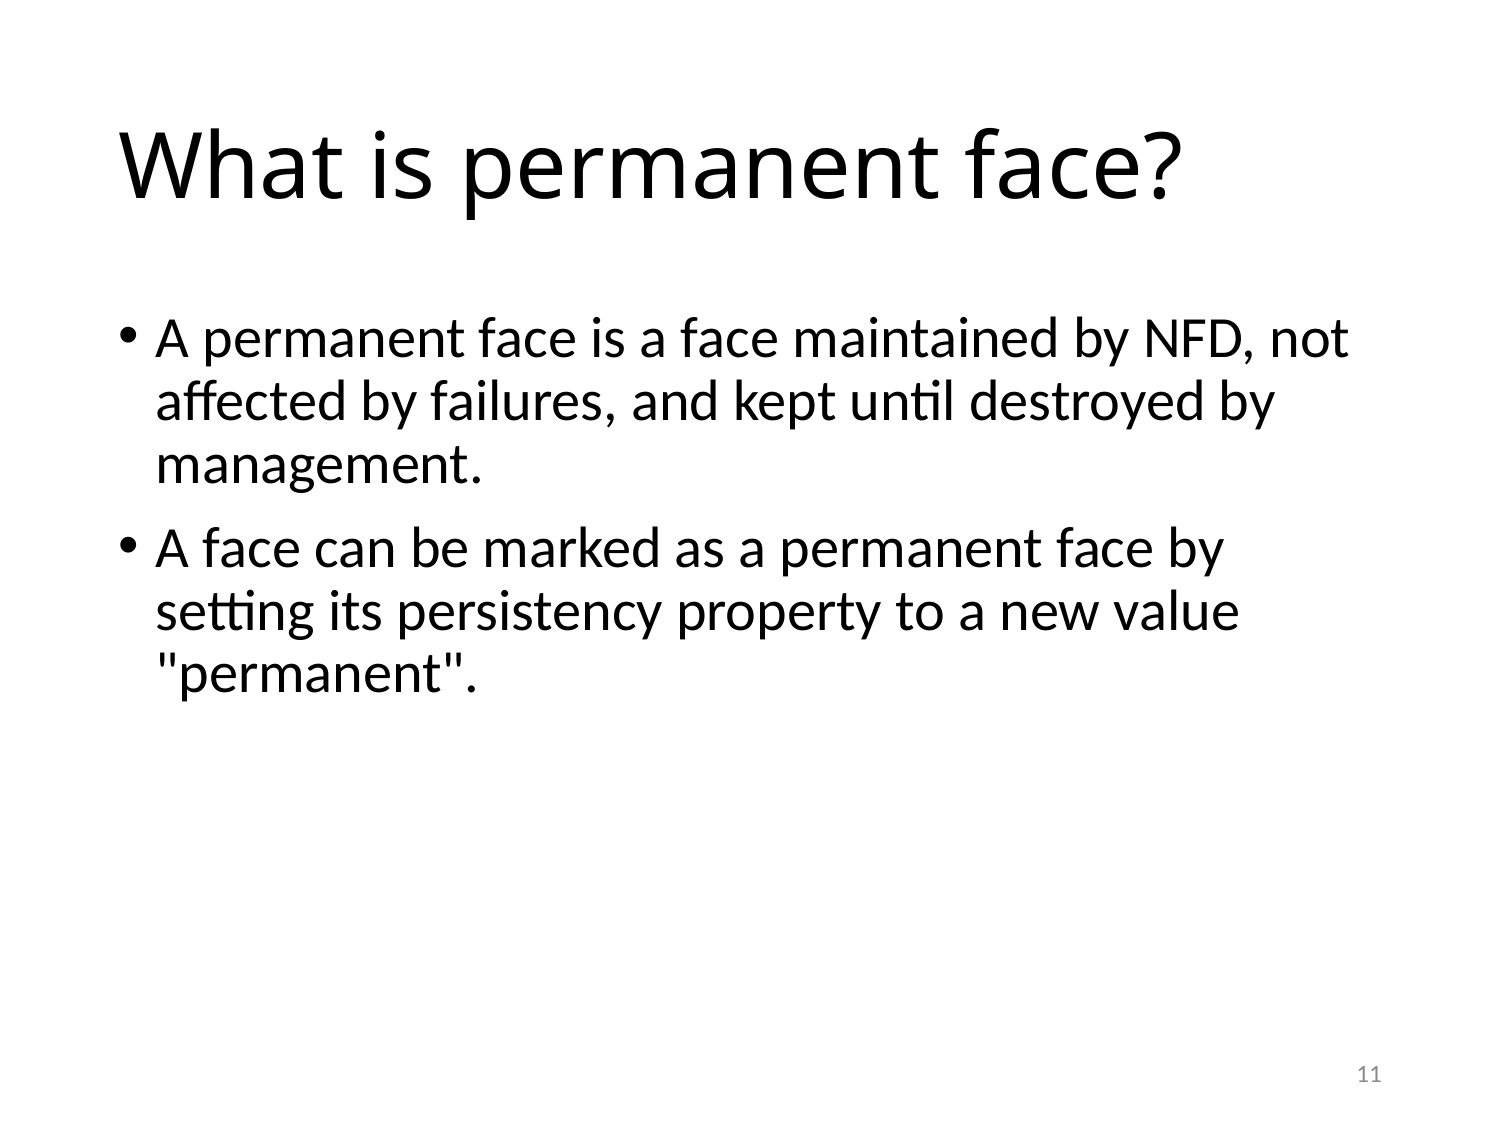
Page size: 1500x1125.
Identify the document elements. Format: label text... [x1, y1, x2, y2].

slide_number 11 [1059, 1042, 1397, 1103]
list A permanent face is a face maintained by NFD, not affected by failures, and kept until destroyed by management. A face can be marked as a permanent face by setting its persistency property to a new value "permanent". [103, 299, 1397, 1014]
title What is permanent face? [103, 59, 1397, 278]
